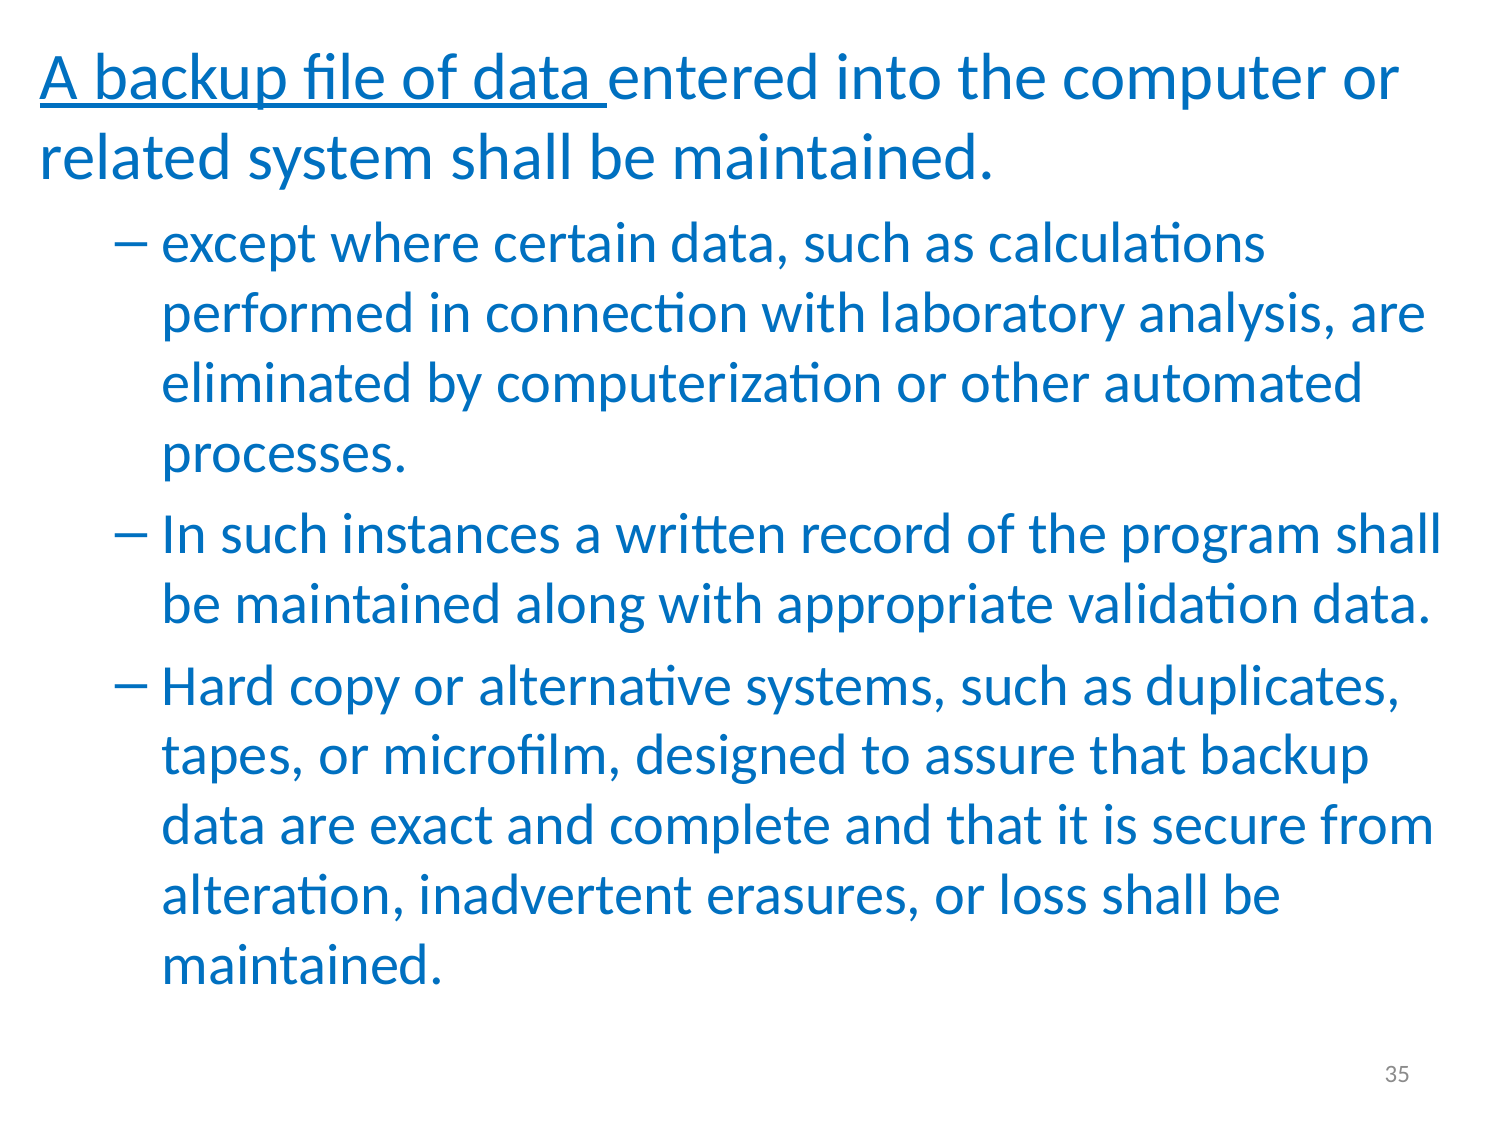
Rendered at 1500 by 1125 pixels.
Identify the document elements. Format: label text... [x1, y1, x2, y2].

slide_number 35 [1074, 1042, 1425, 1103]
list A backup file of data entered into the computer or related system shall be maintained. except where certain data, such as calculations performed in connection with laboratory analysis, are eliminated by computerization or other automated processes. In such instances a written record of the program shall be maintained along with appropriate validation data. Hard copy or alternative systems, such as duplicates, tapes, or microfilm, designed to assure that backup data are exact and complete and that it is secure from alteration, inadvertent erasures, or loss shall be maintained. [24, 24, 1475, 1125]
